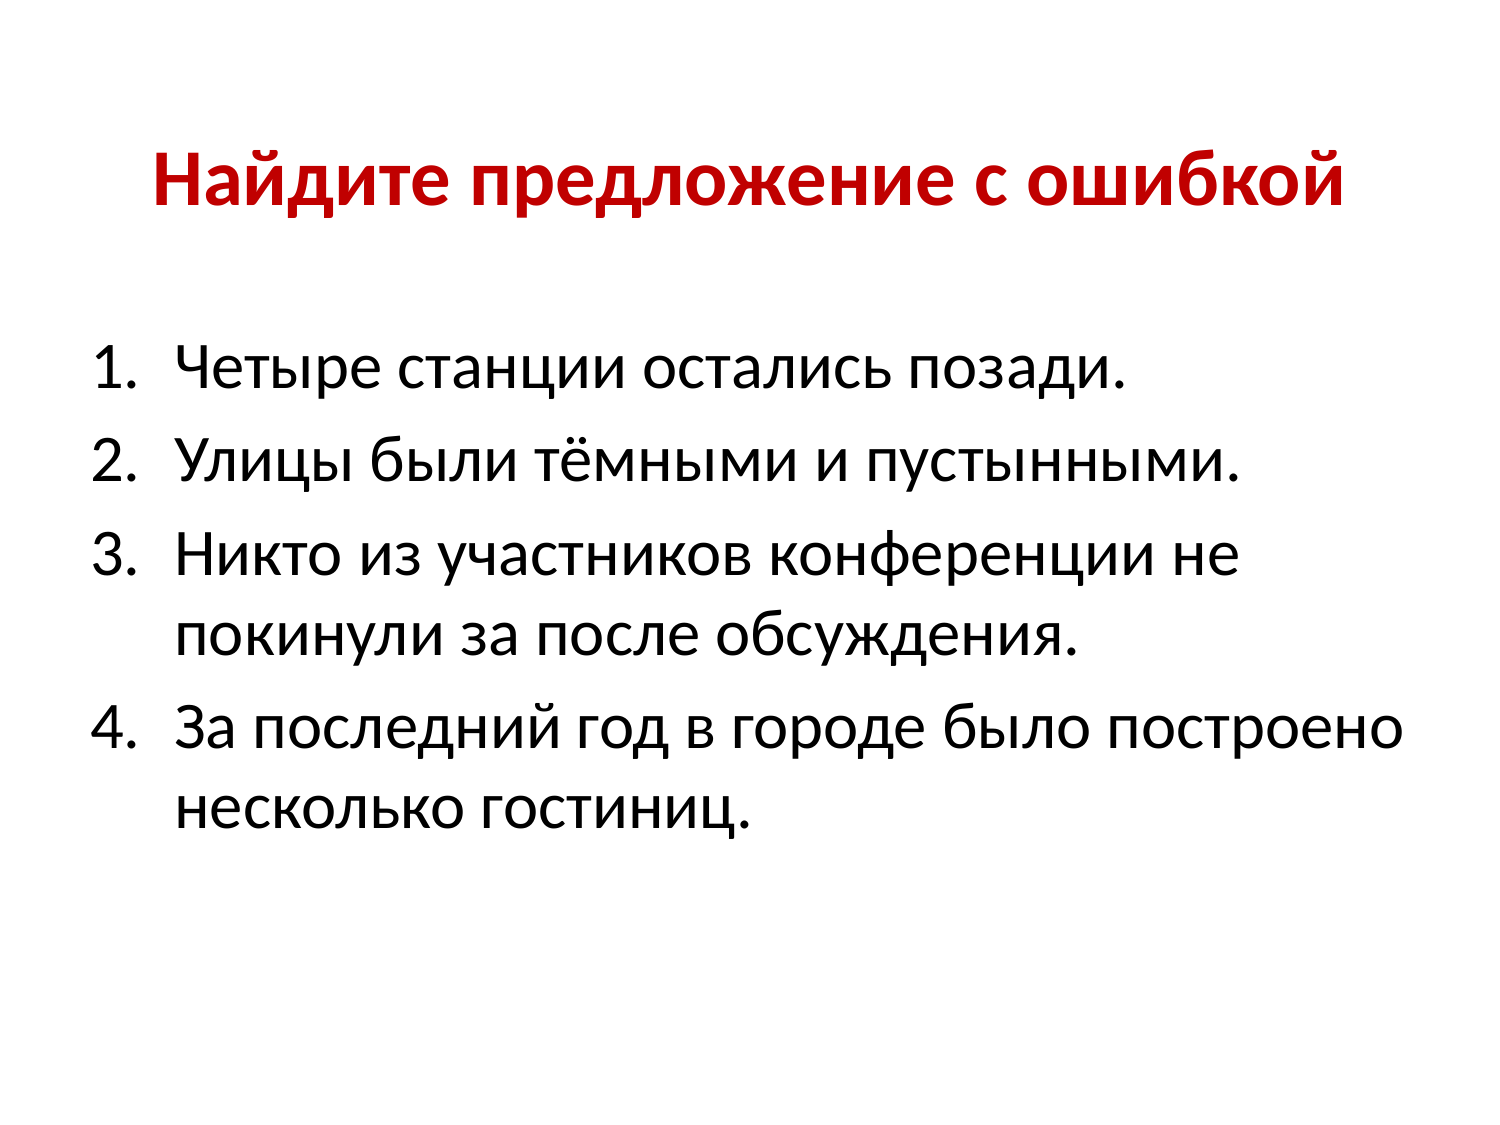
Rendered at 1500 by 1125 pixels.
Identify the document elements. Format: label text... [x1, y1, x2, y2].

title Найдите предложение с ошибкой [75, 79, 1425, 268]
list Четыре станции остались позади. Улицы были тёмными и пустынными. Никто из участников конференции не покинули за после обсуждения. За последний год в городе было построено несколько гостиниц. [75, 314, 1425, 1005]
